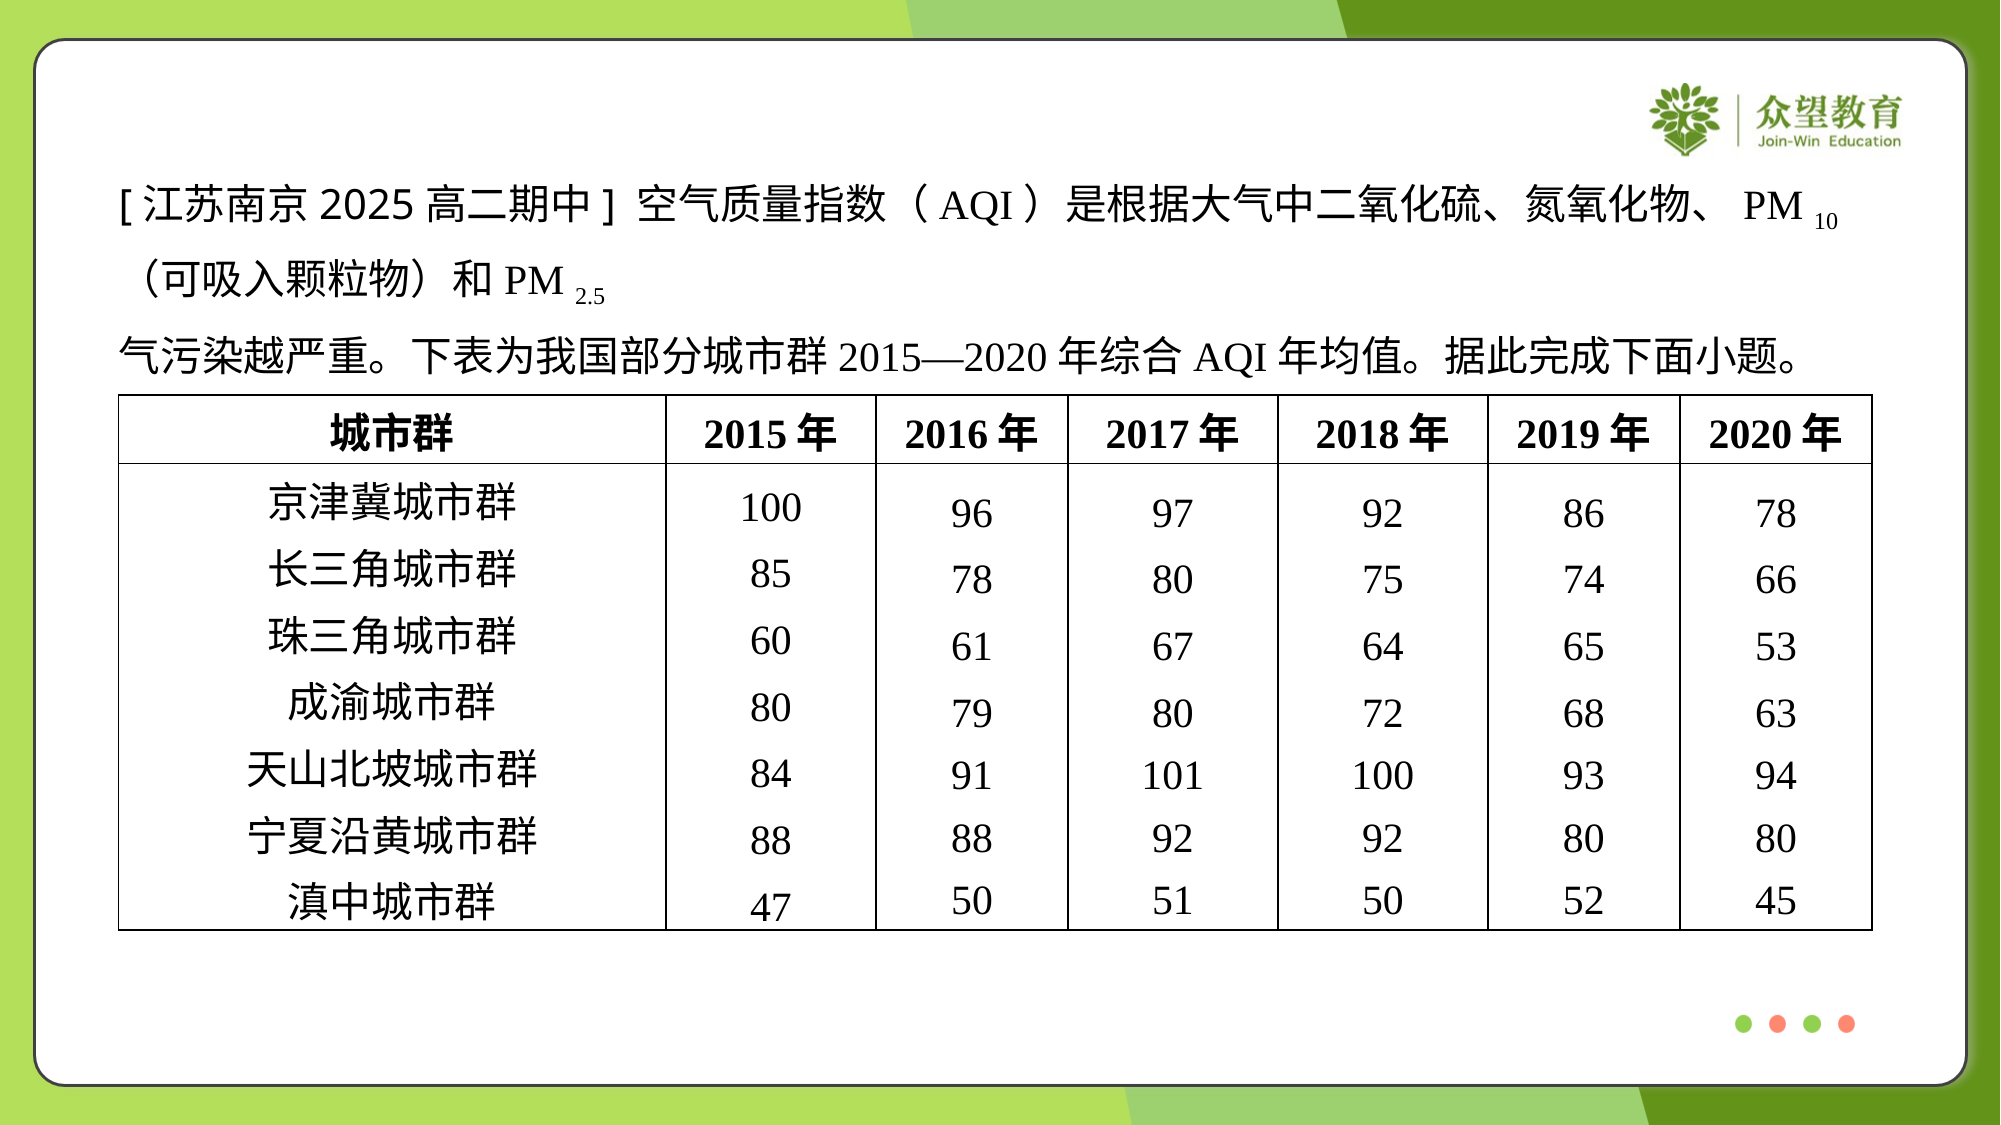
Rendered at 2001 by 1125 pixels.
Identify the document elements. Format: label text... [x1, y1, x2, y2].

table_header 城市群 [119, 396, 665, 463]
table_cell 78 66 53 63 94 80 45 [1681, 464, 1871, 929]
table_header 2016年 [877, 396, 1067, 463]
table_cell 92 75 64 72 100 92 50 [1279, 464, 1487, 929]
table_header 2020年 [1681, 396, 1871, 463]
table_header 2017年 [1069, 396, 1277, 463]
picture [0, 0, 2000, 1125]
table_cell 86 74 65 68 93 80 52 [1489, 464, 1679, 929]
table_cell 京津冀城市群 长三角城市群 珠三角城市群 成渝城市群 天山北坡城市群 宁夏沿黄城市群 滇中城市群 [119, 464, 665, 929]
table_cell 97 80 67 80 101 92 51 [1069, 464, 1277, 929]
table_header 2015年 [667, 396, 875, 463]
table_cell 96 78 61 79 91 88 50 [877, 464, 1067, 929]
table_cell 100 85 60 80 84 88 47 [667, 464, 875, 929]
table_header 2018年 [1279, 396, 1487, 463]
text_box [江苏南京2025高二期中] 空气质量指数（AQI）是根据大气中二氧化硫、氮氧化物、PM 10 （可吸入颗粒物）和PM 2.5 （细颗粒物）等污染物的浓度计算得出的数据，其数值越大，说明空 气污染越严重。下表为我国部分城市群2015—2020年综合AQI年均值。据此完成下面小题。 [118, 159, 1883, 373]
table_header 2019年 [1489, 396, 1679, 463]
